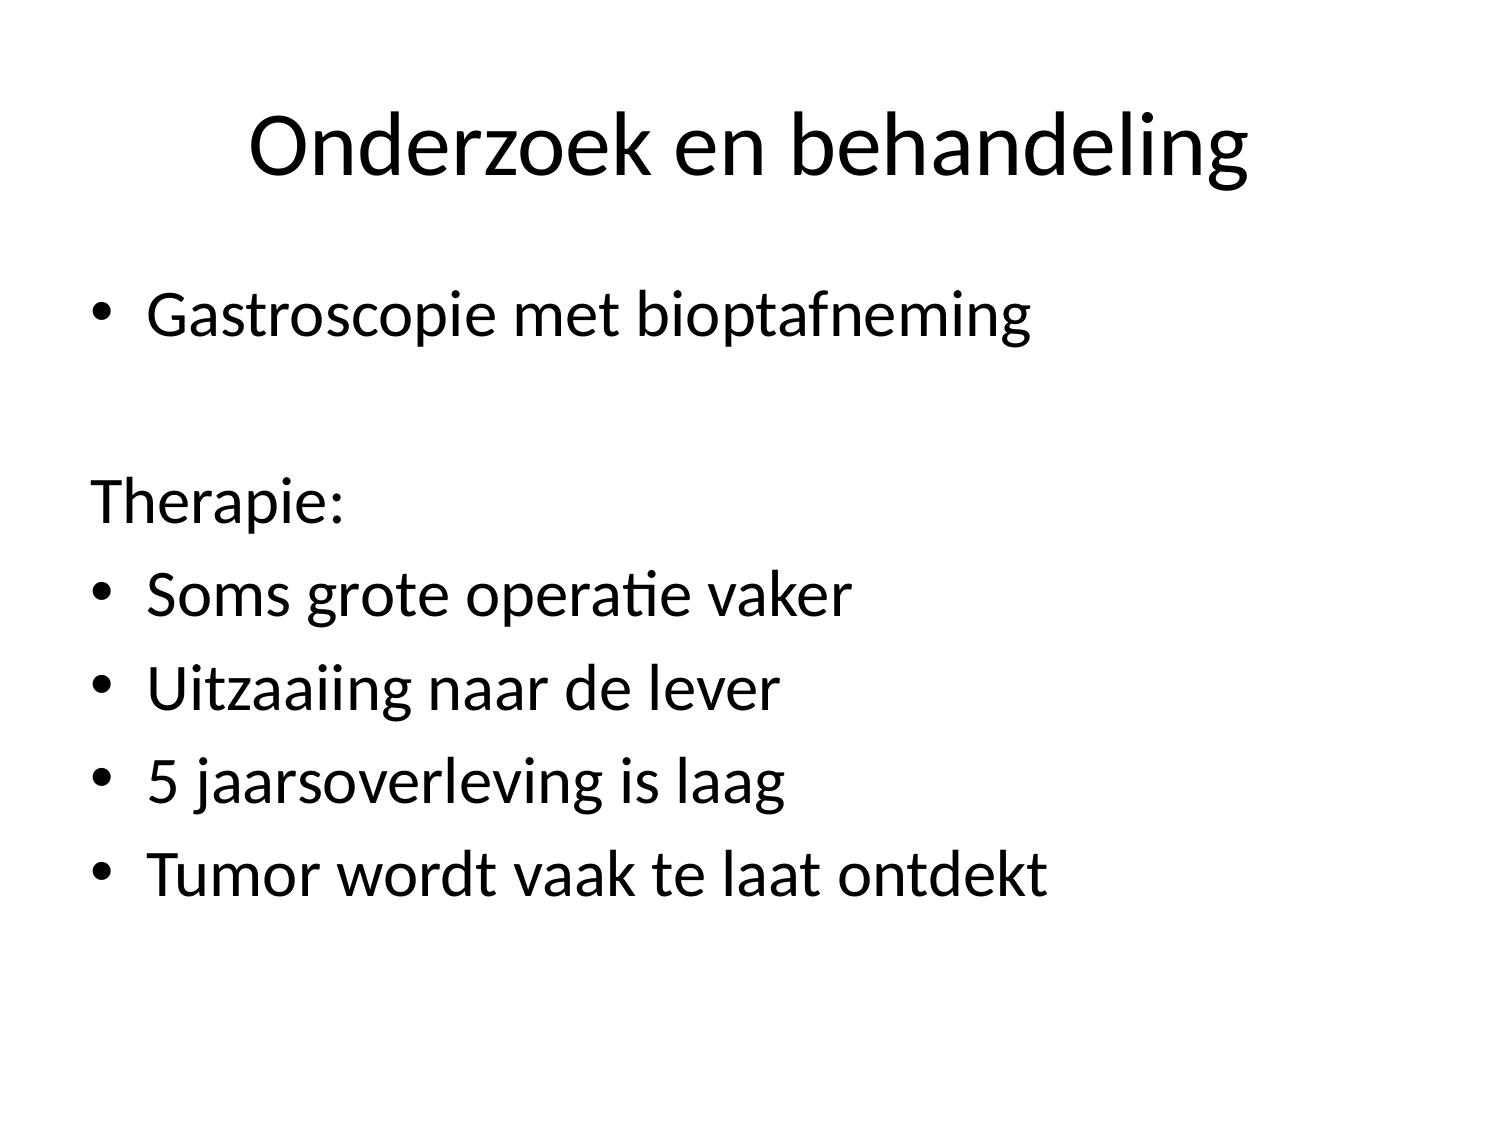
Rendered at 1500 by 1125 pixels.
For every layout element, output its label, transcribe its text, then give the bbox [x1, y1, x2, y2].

title Onderzoek en behandeling [75, 45, 1425, 233]
list Gastroscopie met bioptafneming Therapie: Soms grote operatie vaker Uitzaaiing naar de lever 5 jaarsoverleving is laag Tumor wordt vaak te laat ontdekt [75, 262, 1425, 1005]
